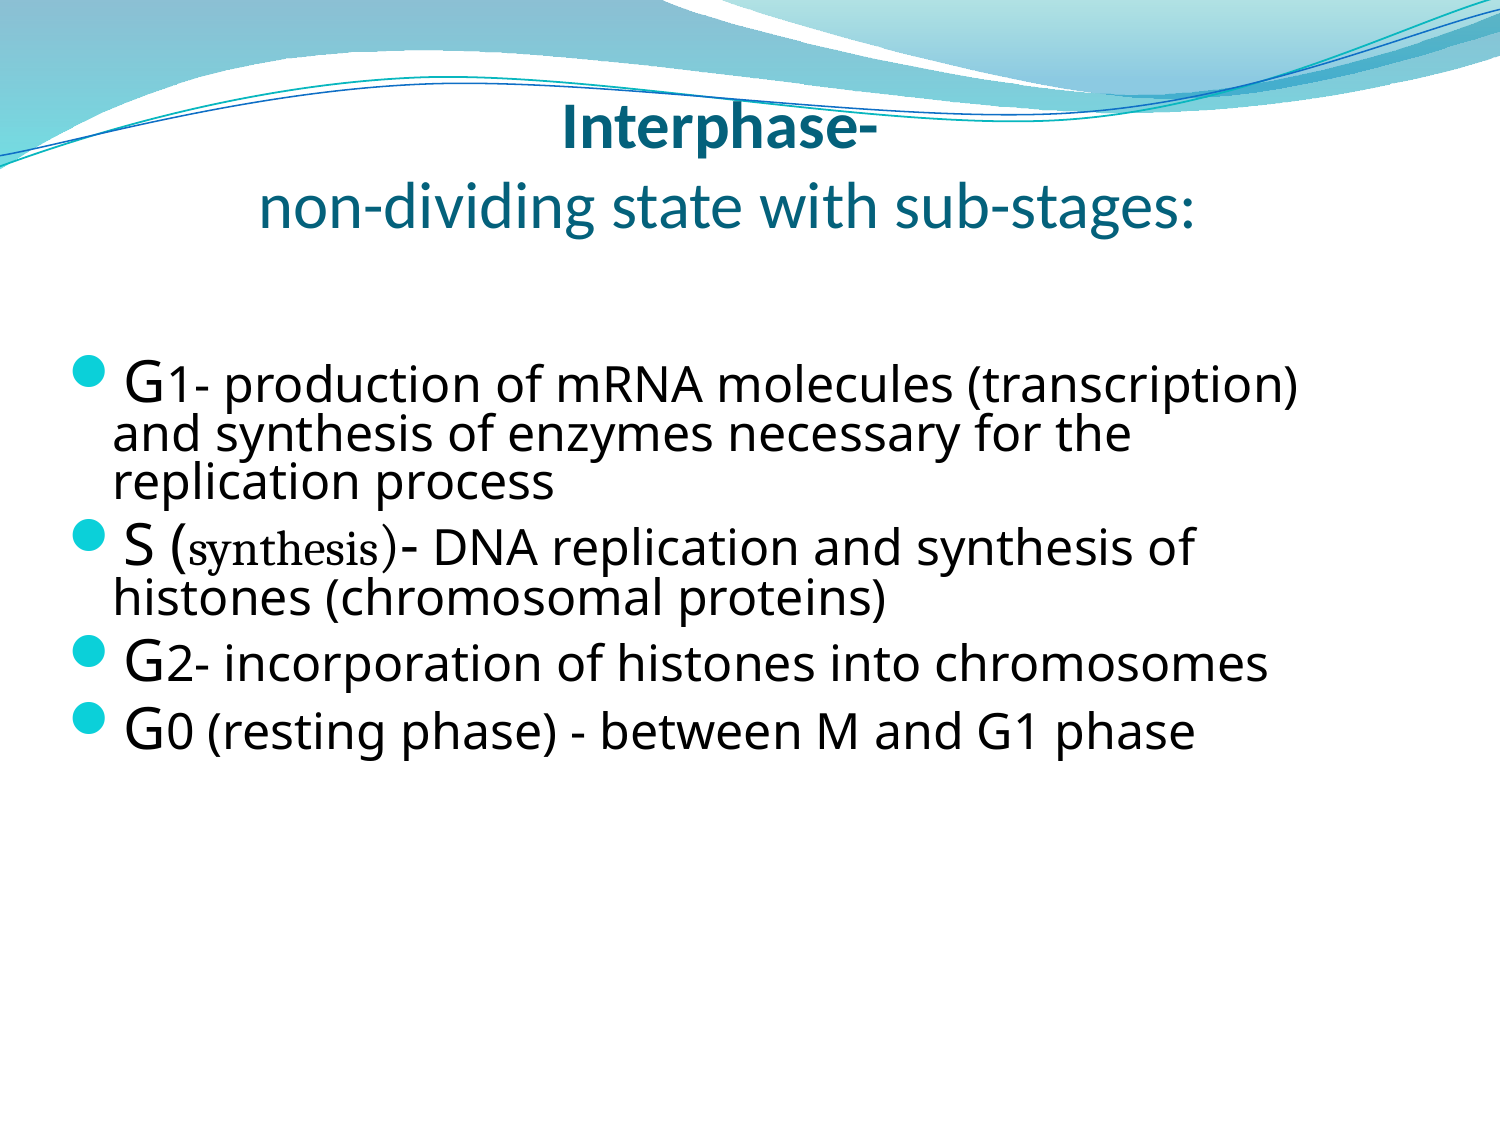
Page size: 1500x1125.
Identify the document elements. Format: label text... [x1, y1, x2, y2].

list G1- production of mRNA molecules (transcription) and synthesis of enzymes necessary for the replication process S (synthesis)- DNA replication and synthesis of histones (chromosomal proteins) G2- incorporation of histones into chromosomes G0 (resting phase) - between M and G1 phase [53, 350, 1388, 988]
title Interphase- non-dividing state with sub-stages: [53, 54, 1404, 243]
